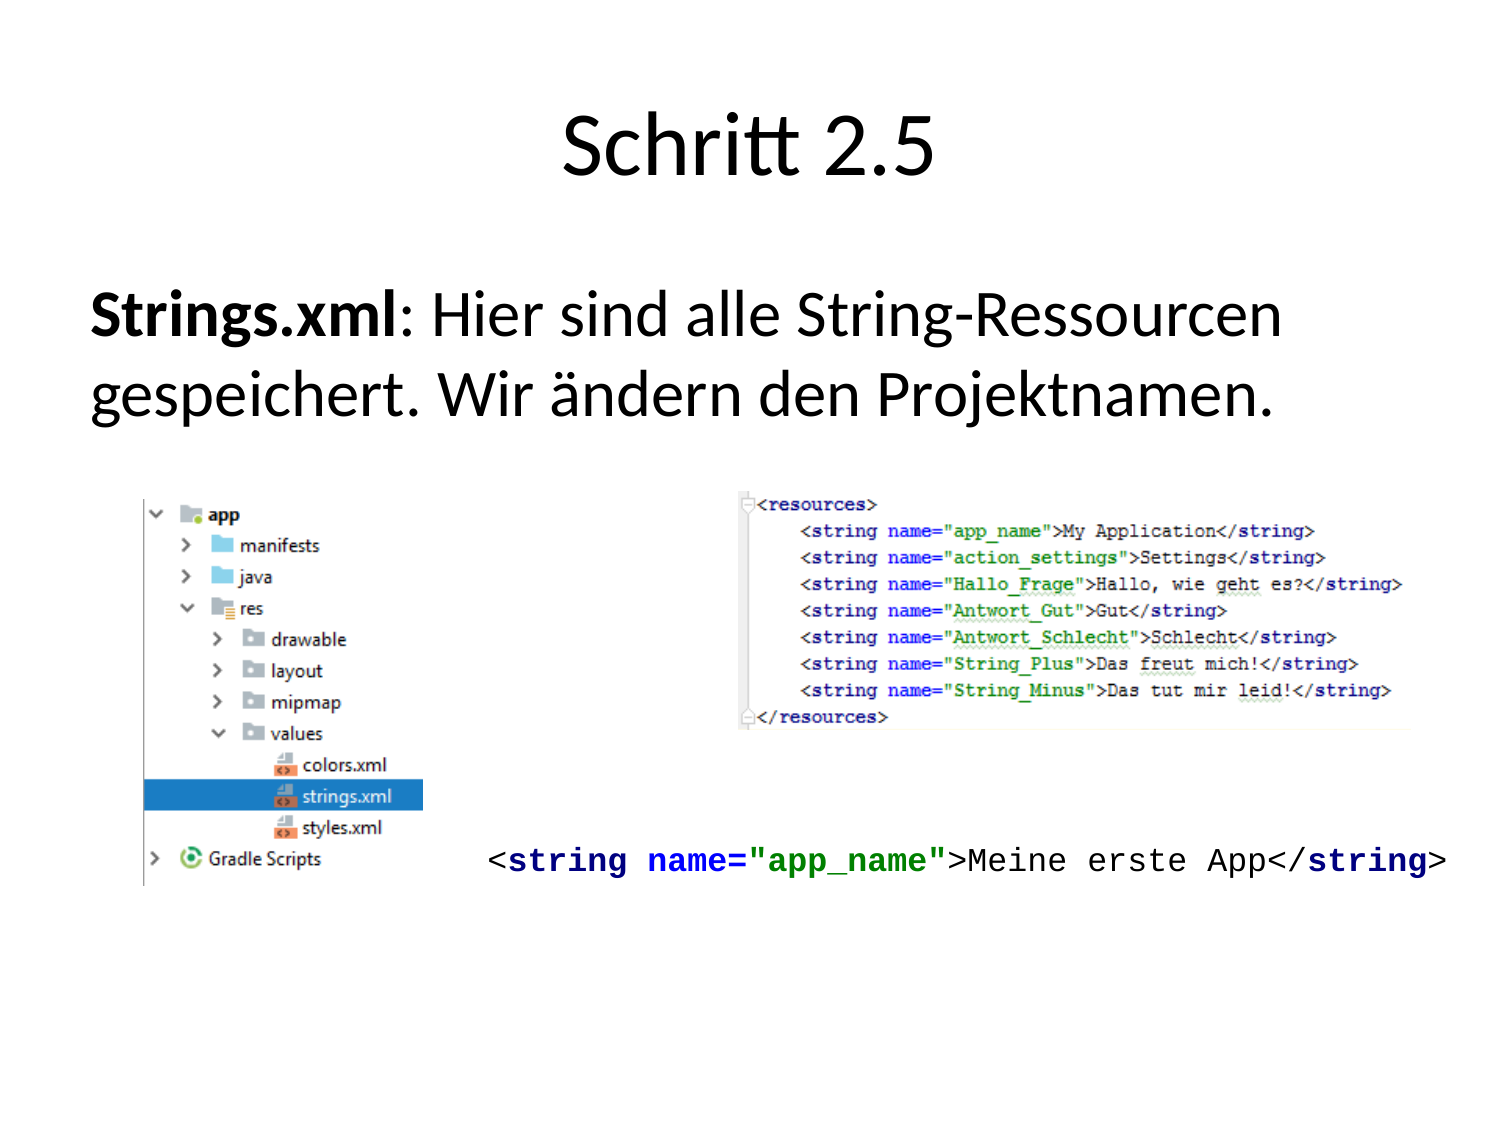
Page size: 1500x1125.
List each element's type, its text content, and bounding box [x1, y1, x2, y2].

picture [142, 499, 423, 886]
title Schritt 2.5 [75, 45, 1425, 233]
picture [737, 491, 1412, 731]
text_box <string name="app_name">Meine erste App</string> [472, 830, 1463, 886]
list Strings.xml: Hier sind alle String-Ressourcen gespeichert. Wir ändern den Projektnamen. [75, 262, 1425, 1005]
